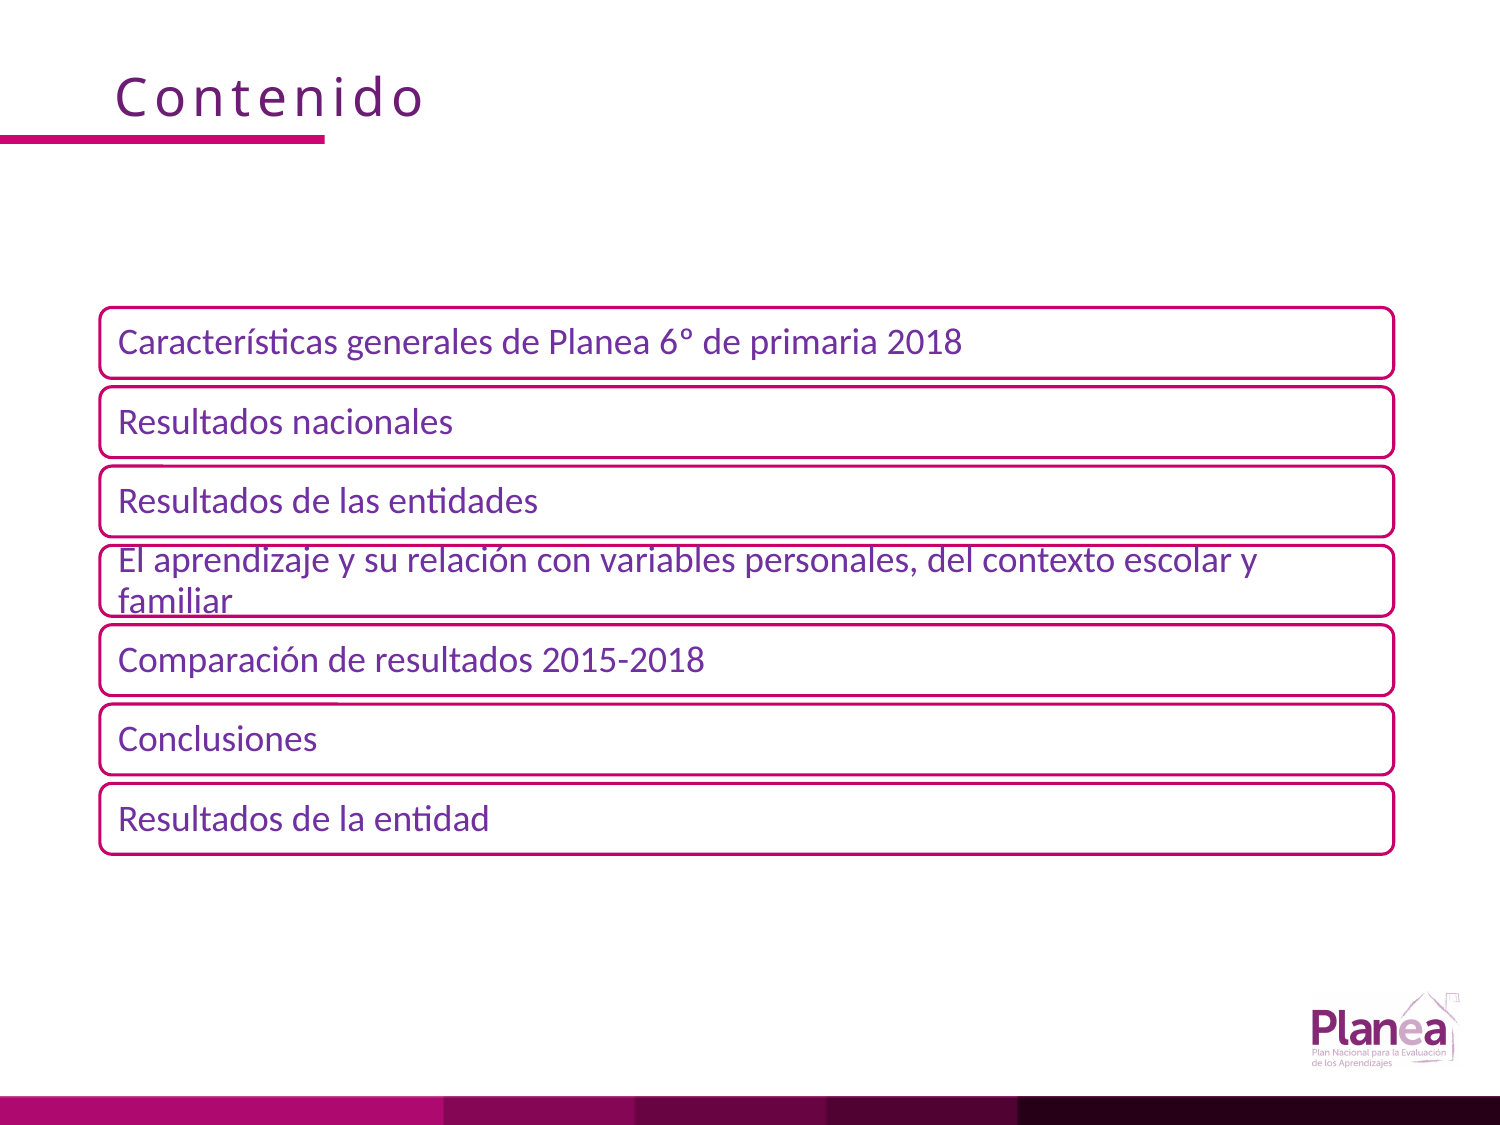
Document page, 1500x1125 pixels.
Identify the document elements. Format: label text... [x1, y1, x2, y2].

text_box [0, 134, 326, 145]
picture [0, 1096, 1500, 1125]
title Contenido [99, 56, 1394, 138]
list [99, 172, 1394, 989]
picture [1312, 991, 1462, 1068]
